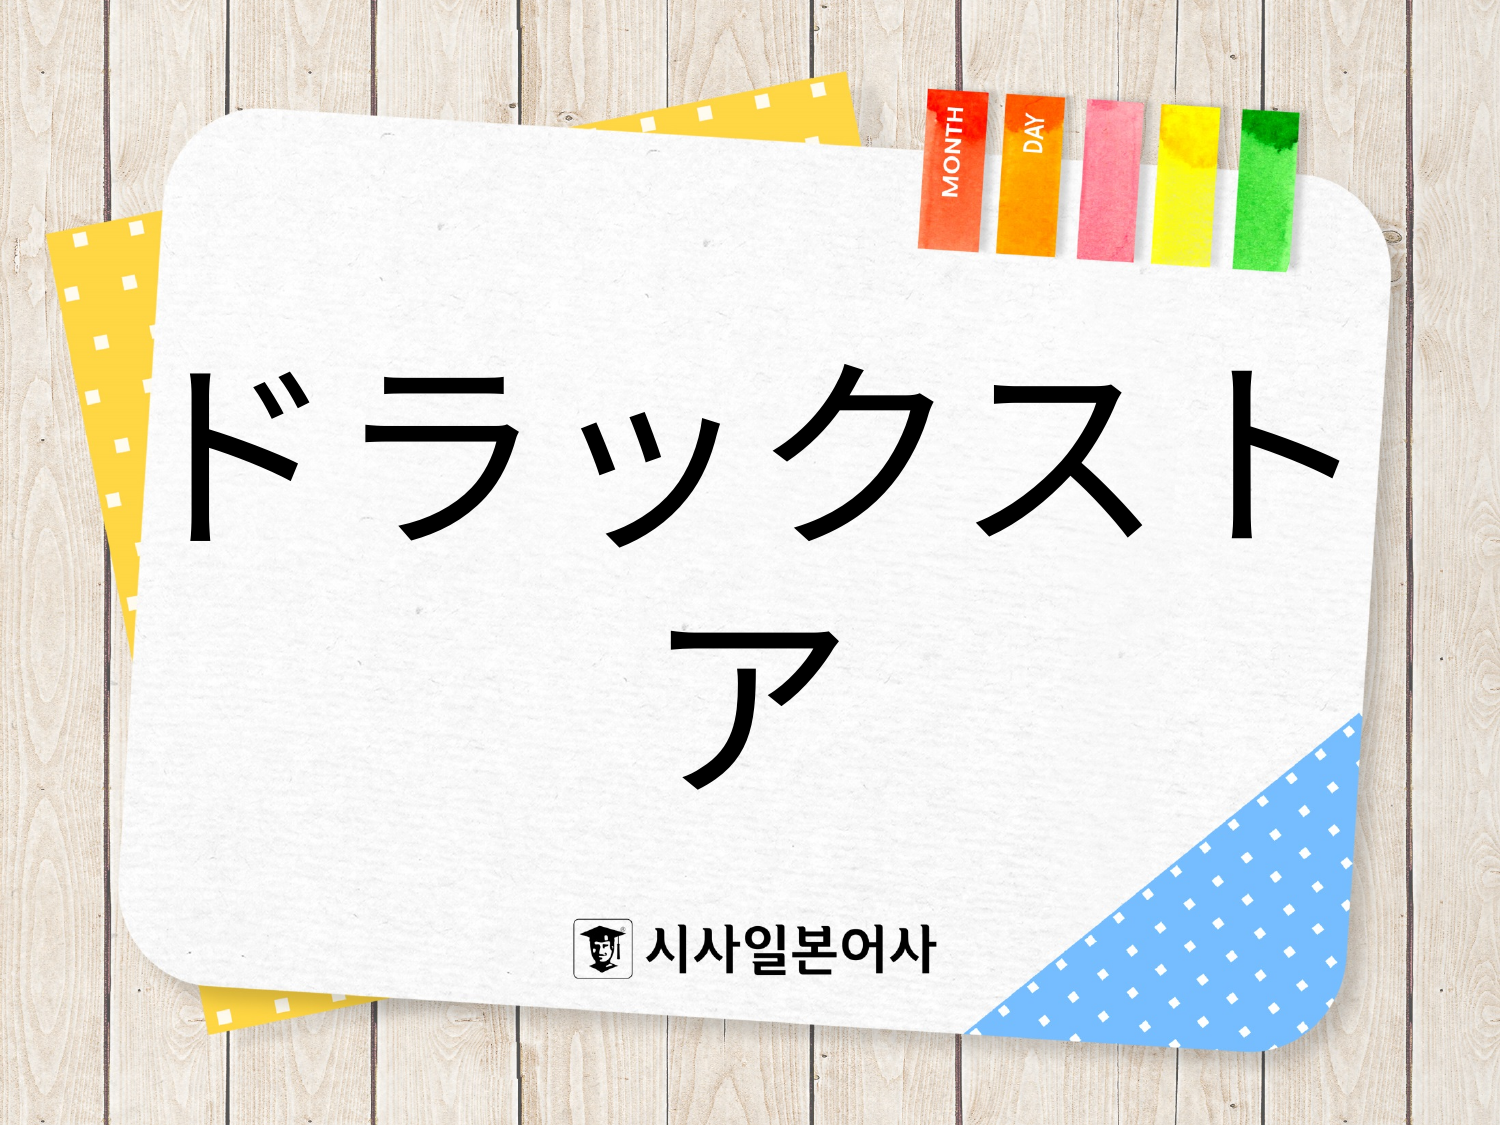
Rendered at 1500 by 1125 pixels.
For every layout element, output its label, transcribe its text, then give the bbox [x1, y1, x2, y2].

picture [0, 0, 1500, 1125]
title ドラックストア [75, 338, 1425, 811]
